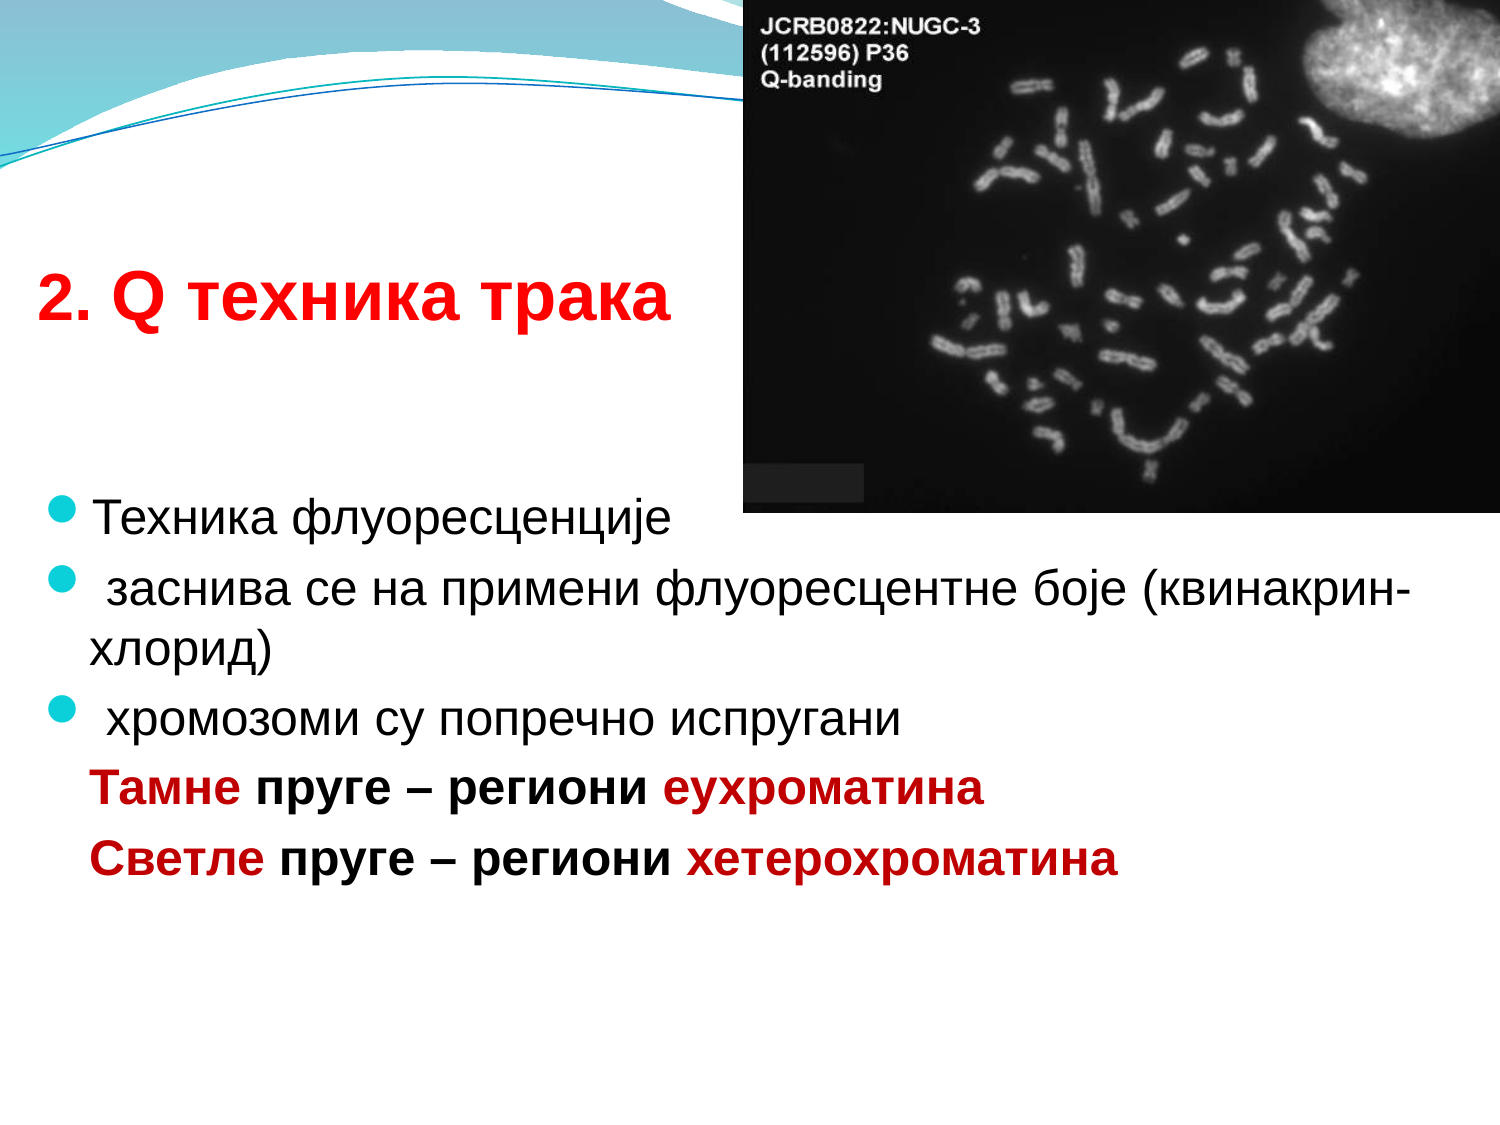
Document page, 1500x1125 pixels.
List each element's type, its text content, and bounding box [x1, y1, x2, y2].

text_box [743, 0, 1500, 513]
title 2. Q техника трака [37, 99, 675, 335]
list Техника флуоресценције заснива се на примени флуоресцентне боје (квинакрин-хлорид) хромозоми су попречно испругани Тамне пруге – региони еухроматина Светле пруге – региони хетерохроматина [29, 337, 1500, 1047]
